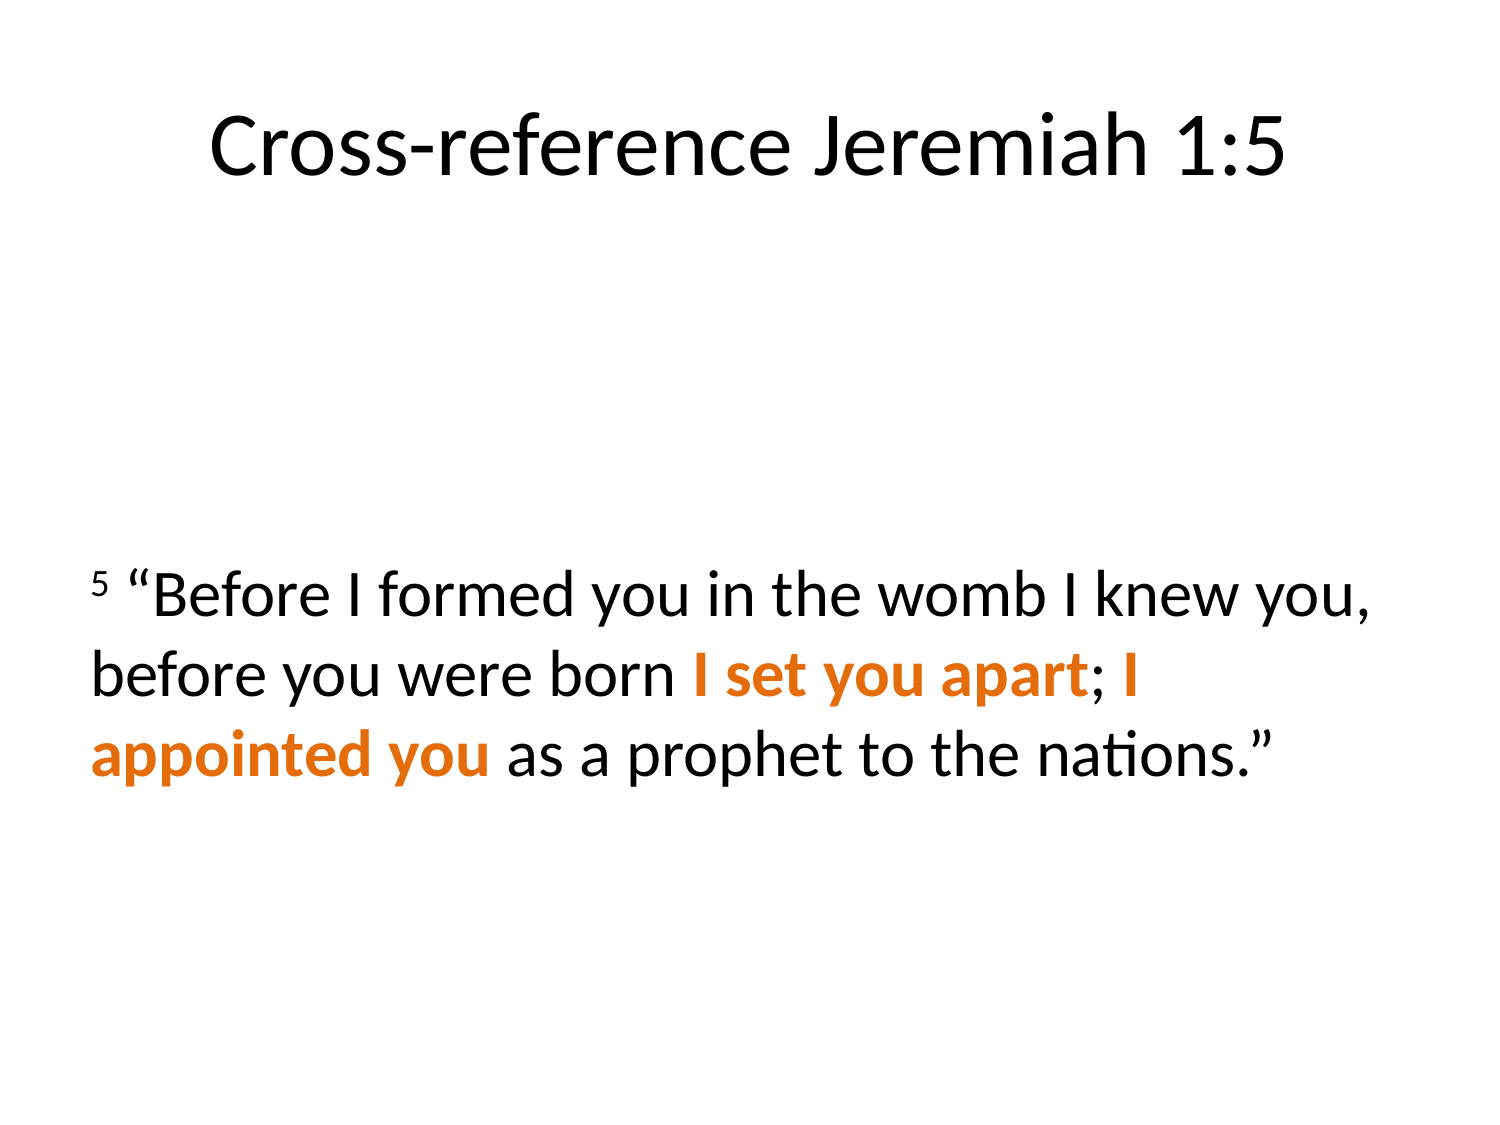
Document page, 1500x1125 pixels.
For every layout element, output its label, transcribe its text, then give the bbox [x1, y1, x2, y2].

list 5 “Before I formed you in the womb I knew you, before you were born I set you apart; I appointed you as a prophet to the nations.” [75, 262, 1425, 1005]
title Cross-reference Jeremiah 1:5 [75, 45, 1425, 233]
